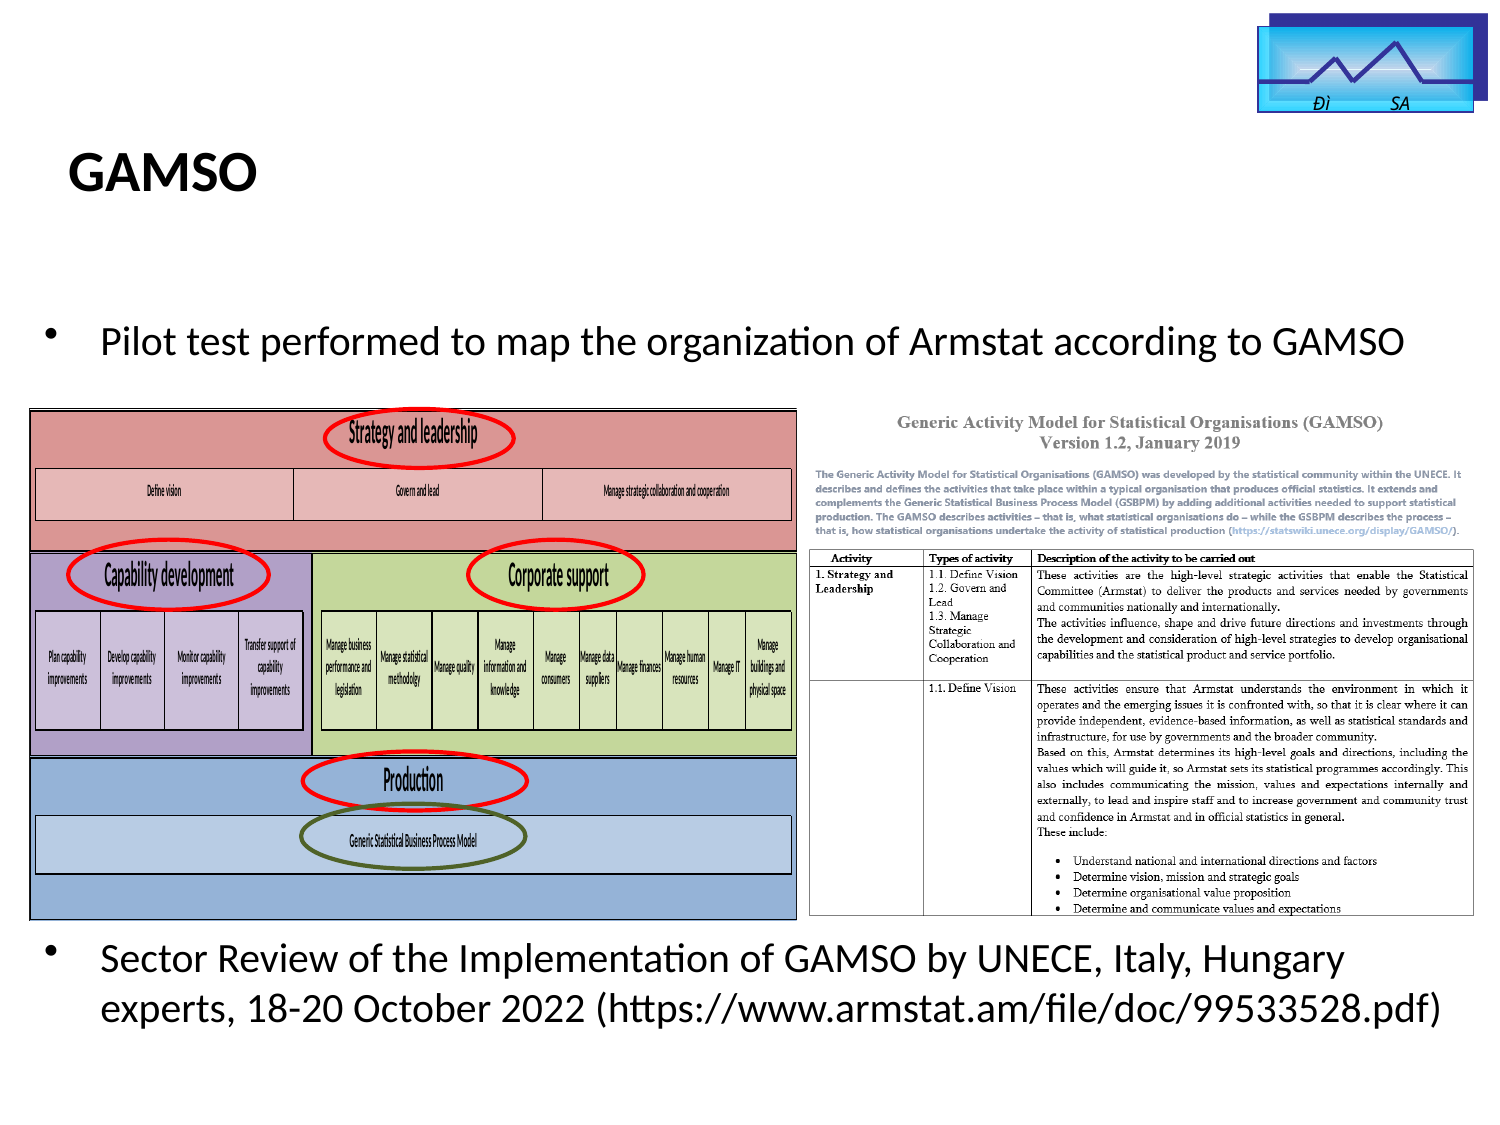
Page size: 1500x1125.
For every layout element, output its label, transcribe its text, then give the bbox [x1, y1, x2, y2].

text_box Sector Review of the Implementation of GAMSO by UNECE, Italy, Hungary experts, 18-20 October 2022 (https://www.armstat.am/file/doc/99533528.pdf) [29, 928, 1466, 1108]
title GAMSO [53, 79, 1480, 257]
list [29, 408, 795, 922]
picture [796, 408, 1480, 922]
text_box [1257, 26, 1474, 125]
text_box Pilot test performed to map the organization of Armstat according to GAMSO [29, 256, 1480, 371]
